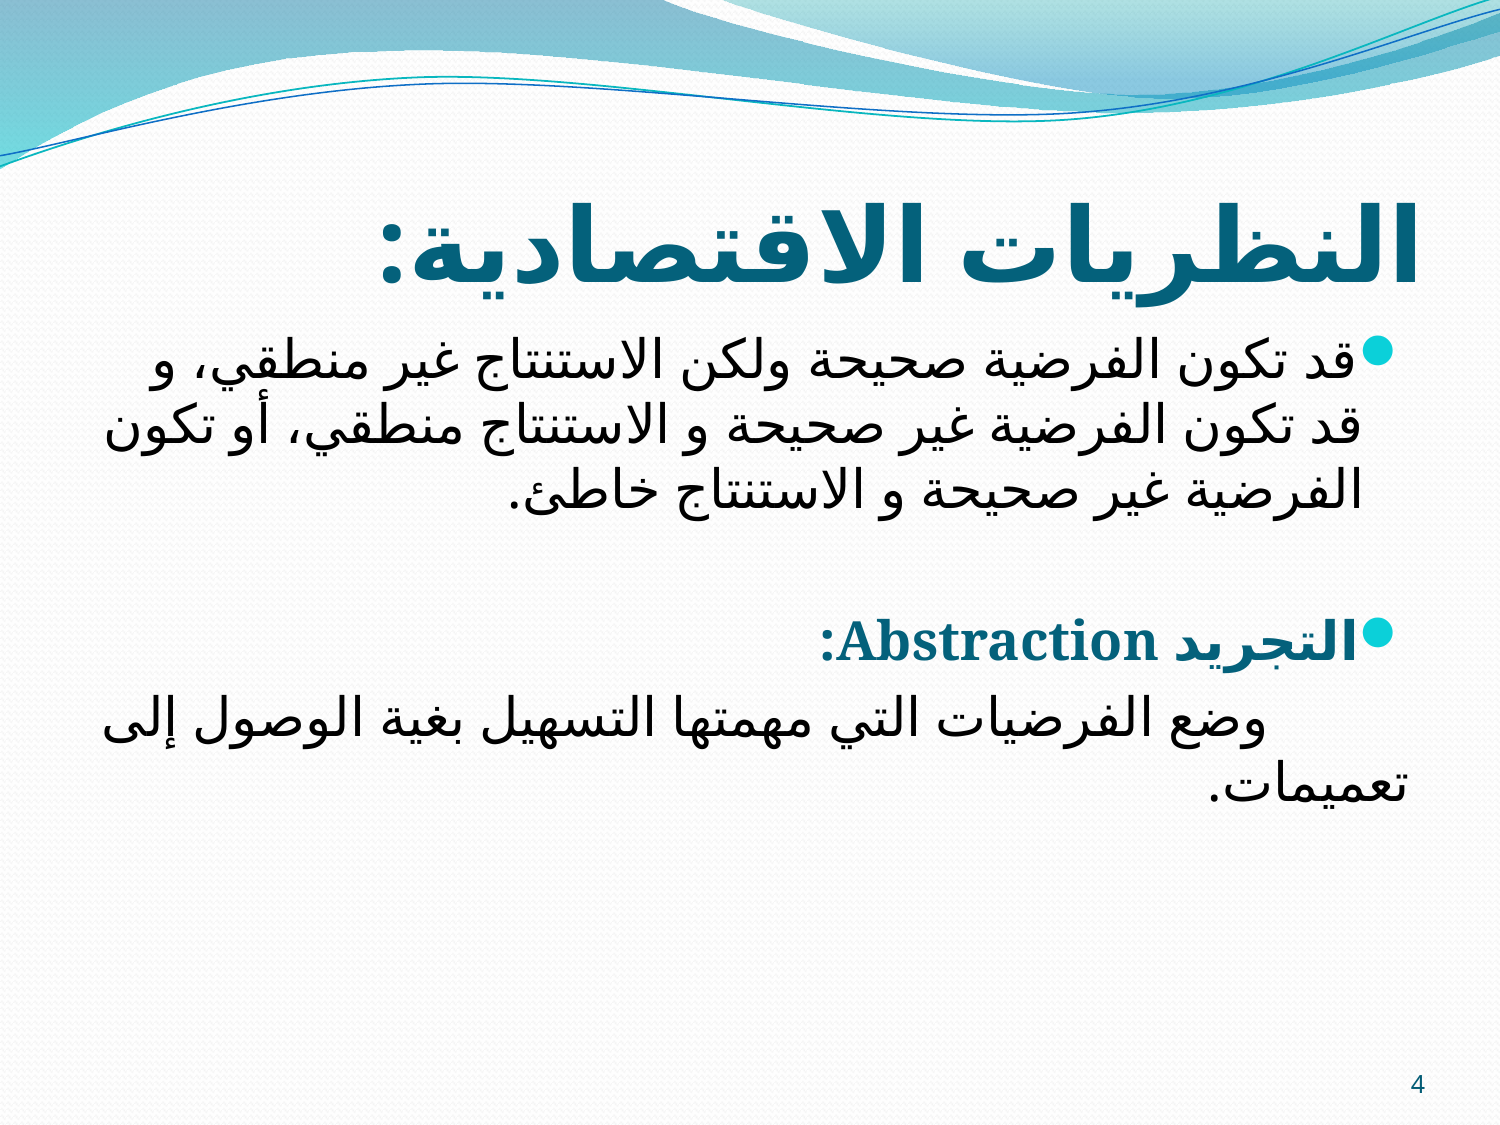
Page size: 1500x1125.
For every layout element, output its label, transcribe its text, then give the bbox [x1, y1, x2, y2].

list قد تكون الفرضية صحيحة ولكن الاستنتاج غير منطقي، و قد تكون الفرضية غير صحيحة و الاستنتاج منطقي، أو تكون الفرضية غير صحيحة و الاستنتاج خاطئ. التجريد Abstraction: وضع الفرضيات التي مهمتها التسهيل بغية الوصول إلى تعميمات. [75, 317, 1425, 1038]
title النظريات الاقتصادية: [75, 115, 1425, 303]
slide_number 4 [1299, 1042, 1425, 1103]
